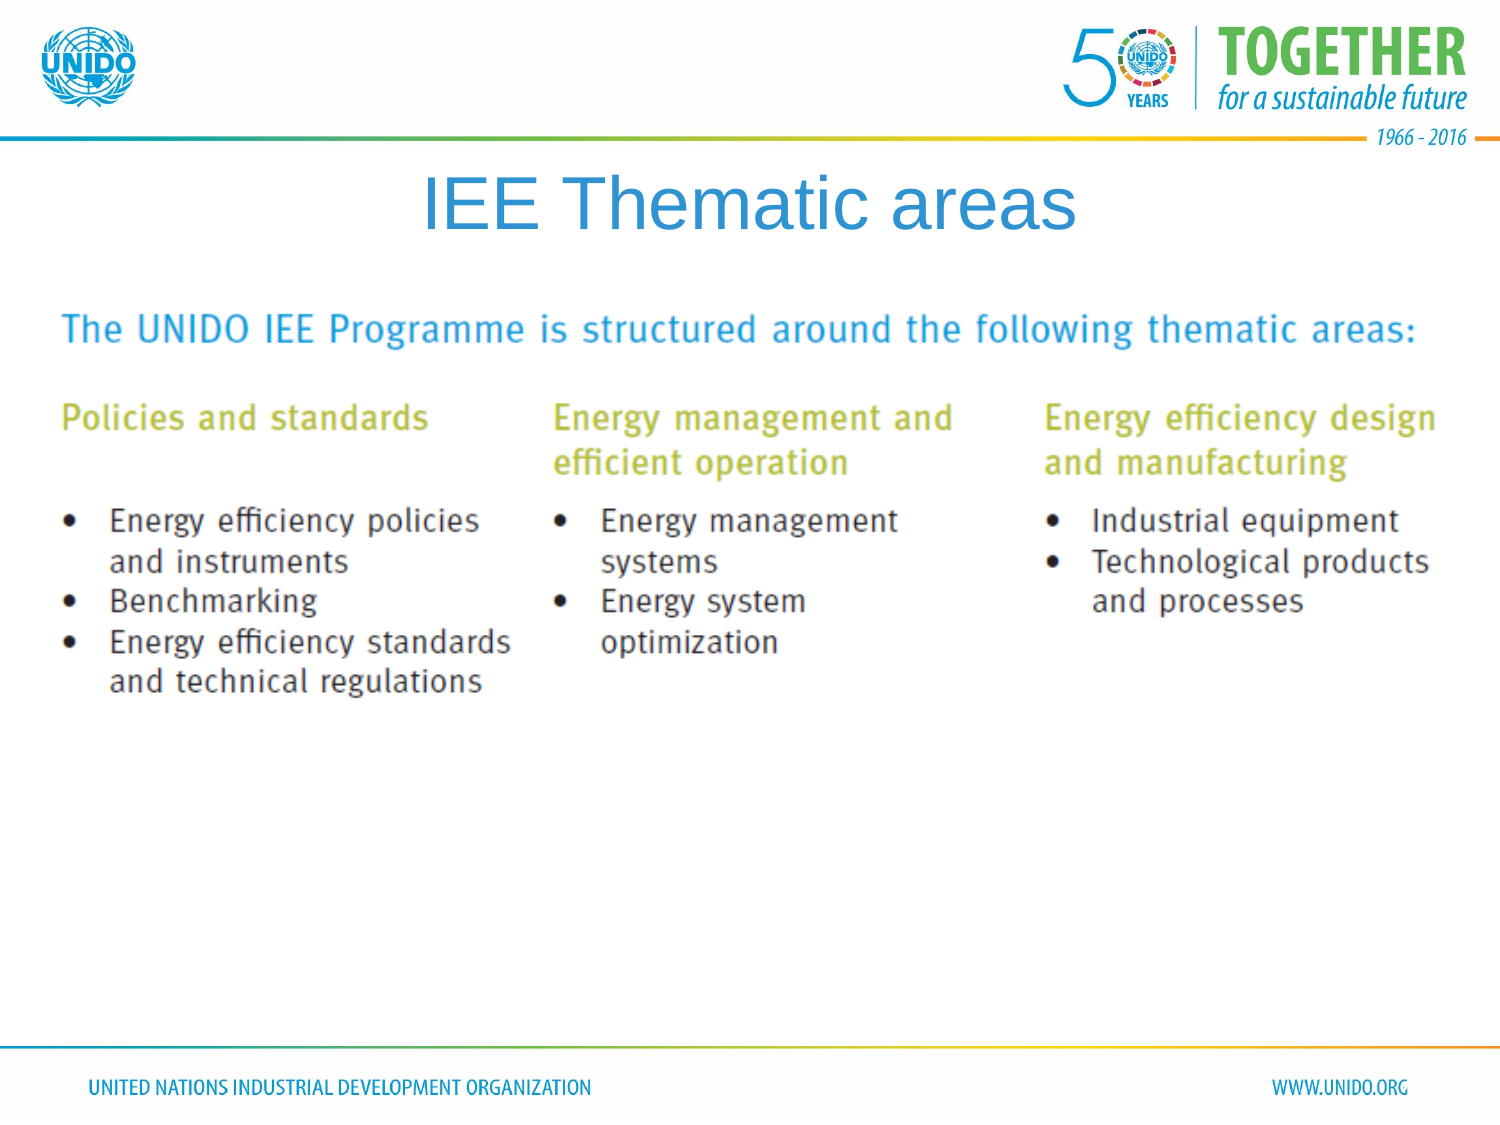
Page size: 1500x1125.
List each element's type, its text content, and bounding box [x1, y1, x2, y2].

picture [52, 302, 1451, 725]
text_box IEE Thematic areas [50, 156, 1450, 257]
slide_number 3 [1069, 1066, 1436, 1125]
picture [0, 1046, 1500, 1122]
picture [0, 0, 1500, 147]
